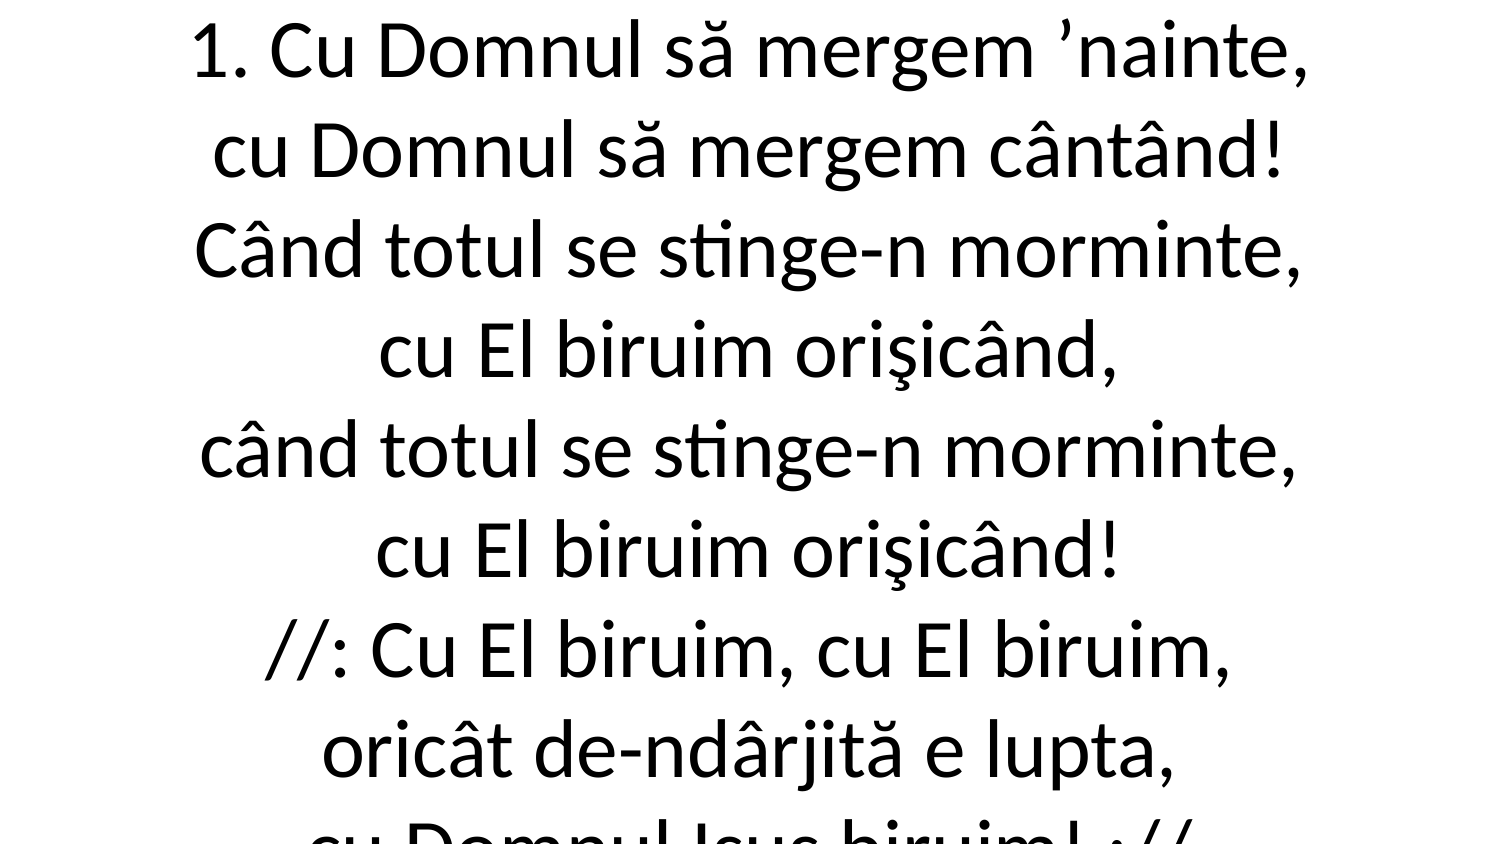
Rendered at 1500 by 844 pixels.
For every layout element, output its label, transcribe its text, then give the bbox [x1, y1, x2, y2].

text_box 1. Cu Domnul să mergem ʼnainte, cu Domnul să mergem cântând! Când totul se stinge-n morminte, cu El biruim orişicând, când totul se stinge-n morminte, cu El biruim orişicând! //: Cu El biruim, cu El biruim, oricât de-ndârjită e lupta, cu Domnul Isus biruim! :// [172, 0, 1327, 844]
